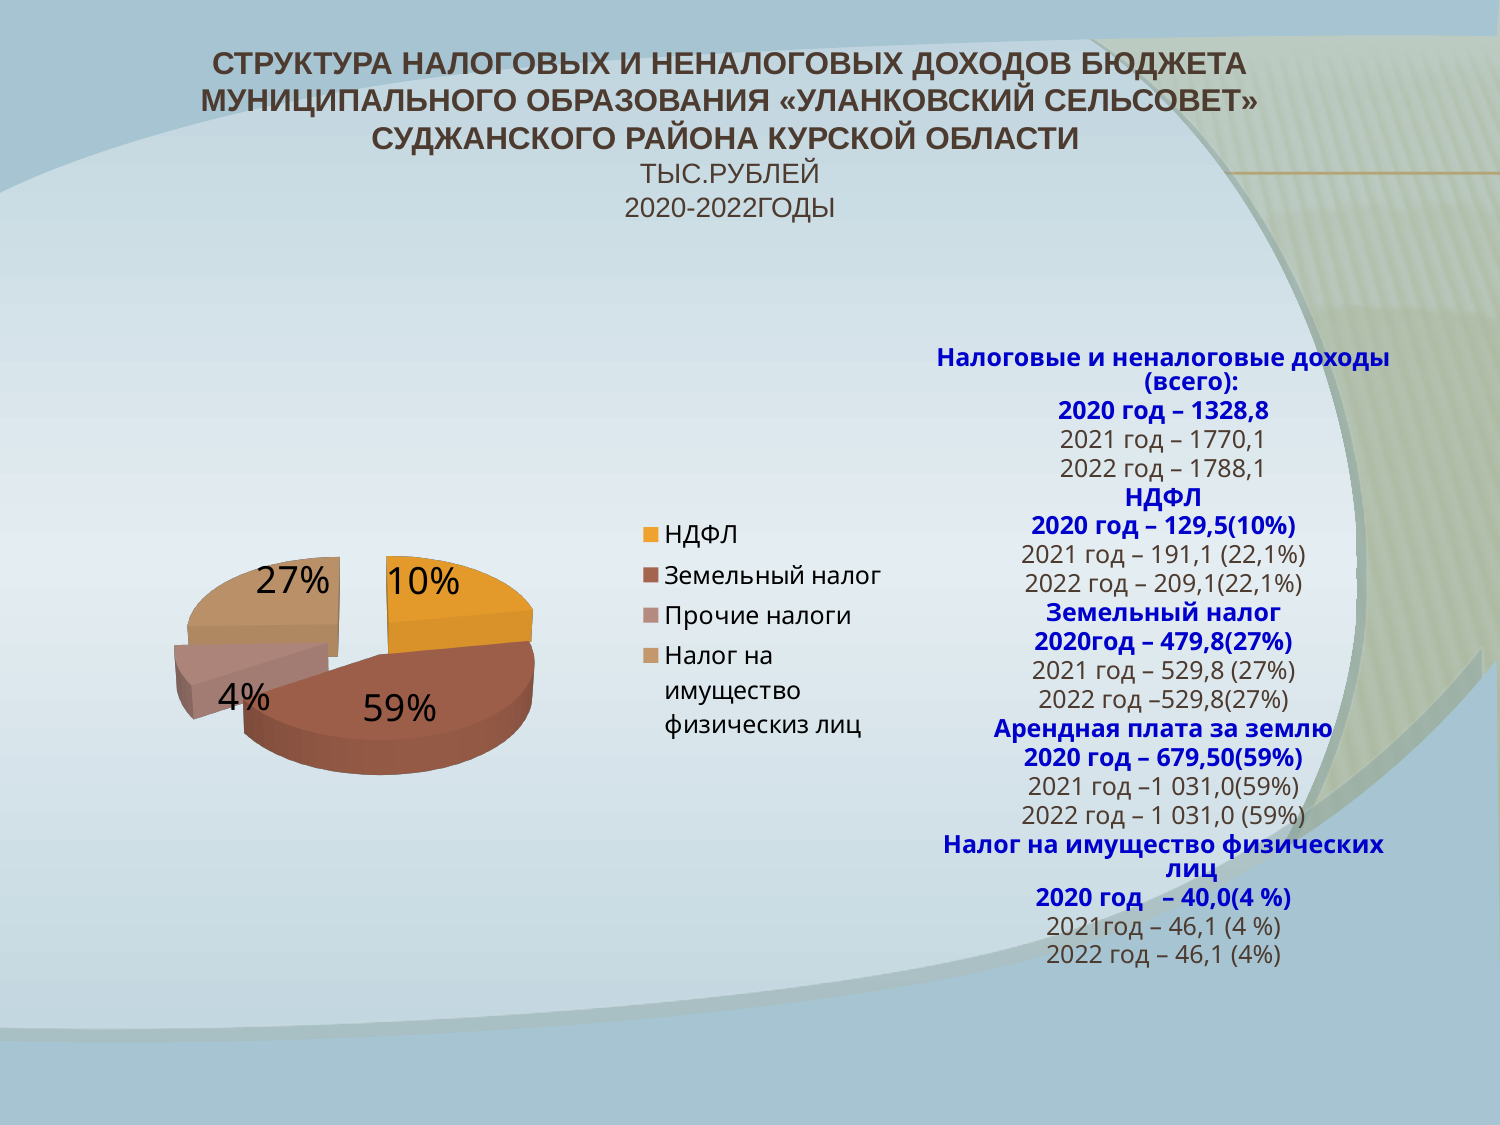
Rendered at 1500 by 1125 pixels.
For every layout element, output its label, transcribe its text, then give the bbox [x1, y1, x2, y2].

title Структура налоговых и неналоговых доходов бюджета муниципального образования «Уланковский сельсовет» Суджанского района Курской области тыс.рублей 2020-2022годы [88, 35, 1372, 231]
list Налоговые и неналоговые доходы (всего): 2020 год – 1328,8 2021 год – 1770,1 2022 год – 1788,1 НДФЛ 2020 год – 129,5(10%) 2021 год – 191,1 (22,1%) 2022 год – 209,1(22,1%) Земельный налог 2020год – 479,8(27%) 2021 год – 529,8 (27%) 2022 год –529,8(27%) Арендная плата за землю 2020 год – 679,50(59%) 2021 год –1 031,0(59%) 2022 год – 1 031,0 (59%) Налог на имущество физических лиц 2020 год – 40,0(4 %) 2021год – 46,1 (4 %) 2022 год – 46,1 (4%) [911, 339, 1425, 1000]
chart [93, 257, 903, 1002]
